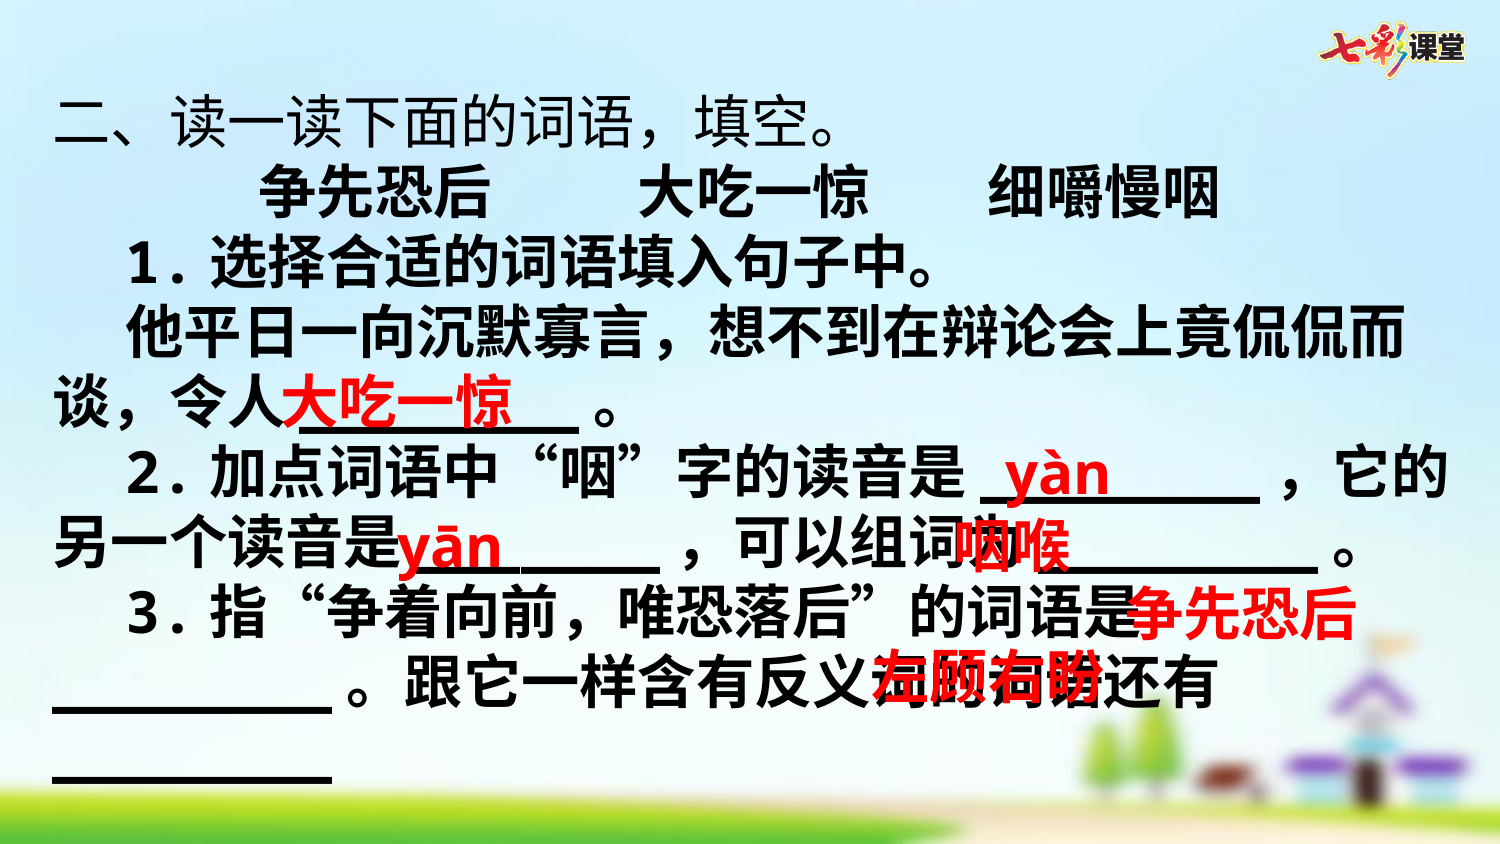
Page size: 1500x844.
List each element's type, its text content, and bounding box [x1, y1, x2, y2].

text_box 大吃一惊 [265, 357, 585, 443]
picture [0, 0, 1500, 844]
text_box 争先恐后 [1110, 569, 1430, 655]
text_box 左顾右盼 [856, 632, 1176, 718]
text_box yān [382, 502, 702, 587]
text_box 咽喉 [939, 501, 1129, 587]
text_box 二、读一读下面的词语，填空。 争先恐后 大吃一惊 细嚼慢咽 1.选择合适的词语填入句子中。 他平日一向沉默寡言，想不到在辩论会上竟侃侃而谈，令人________。 2.加点词语中“咽”字的读音是________，它的另一个读音是_______，可以组词为________。 3.指“争着向前，唯恐落后”的词语是________。跟它一样含有反义词的词语还有________ [37, 77, 1471, 793]
text_box yàn [990, 429, 1233, 514]
